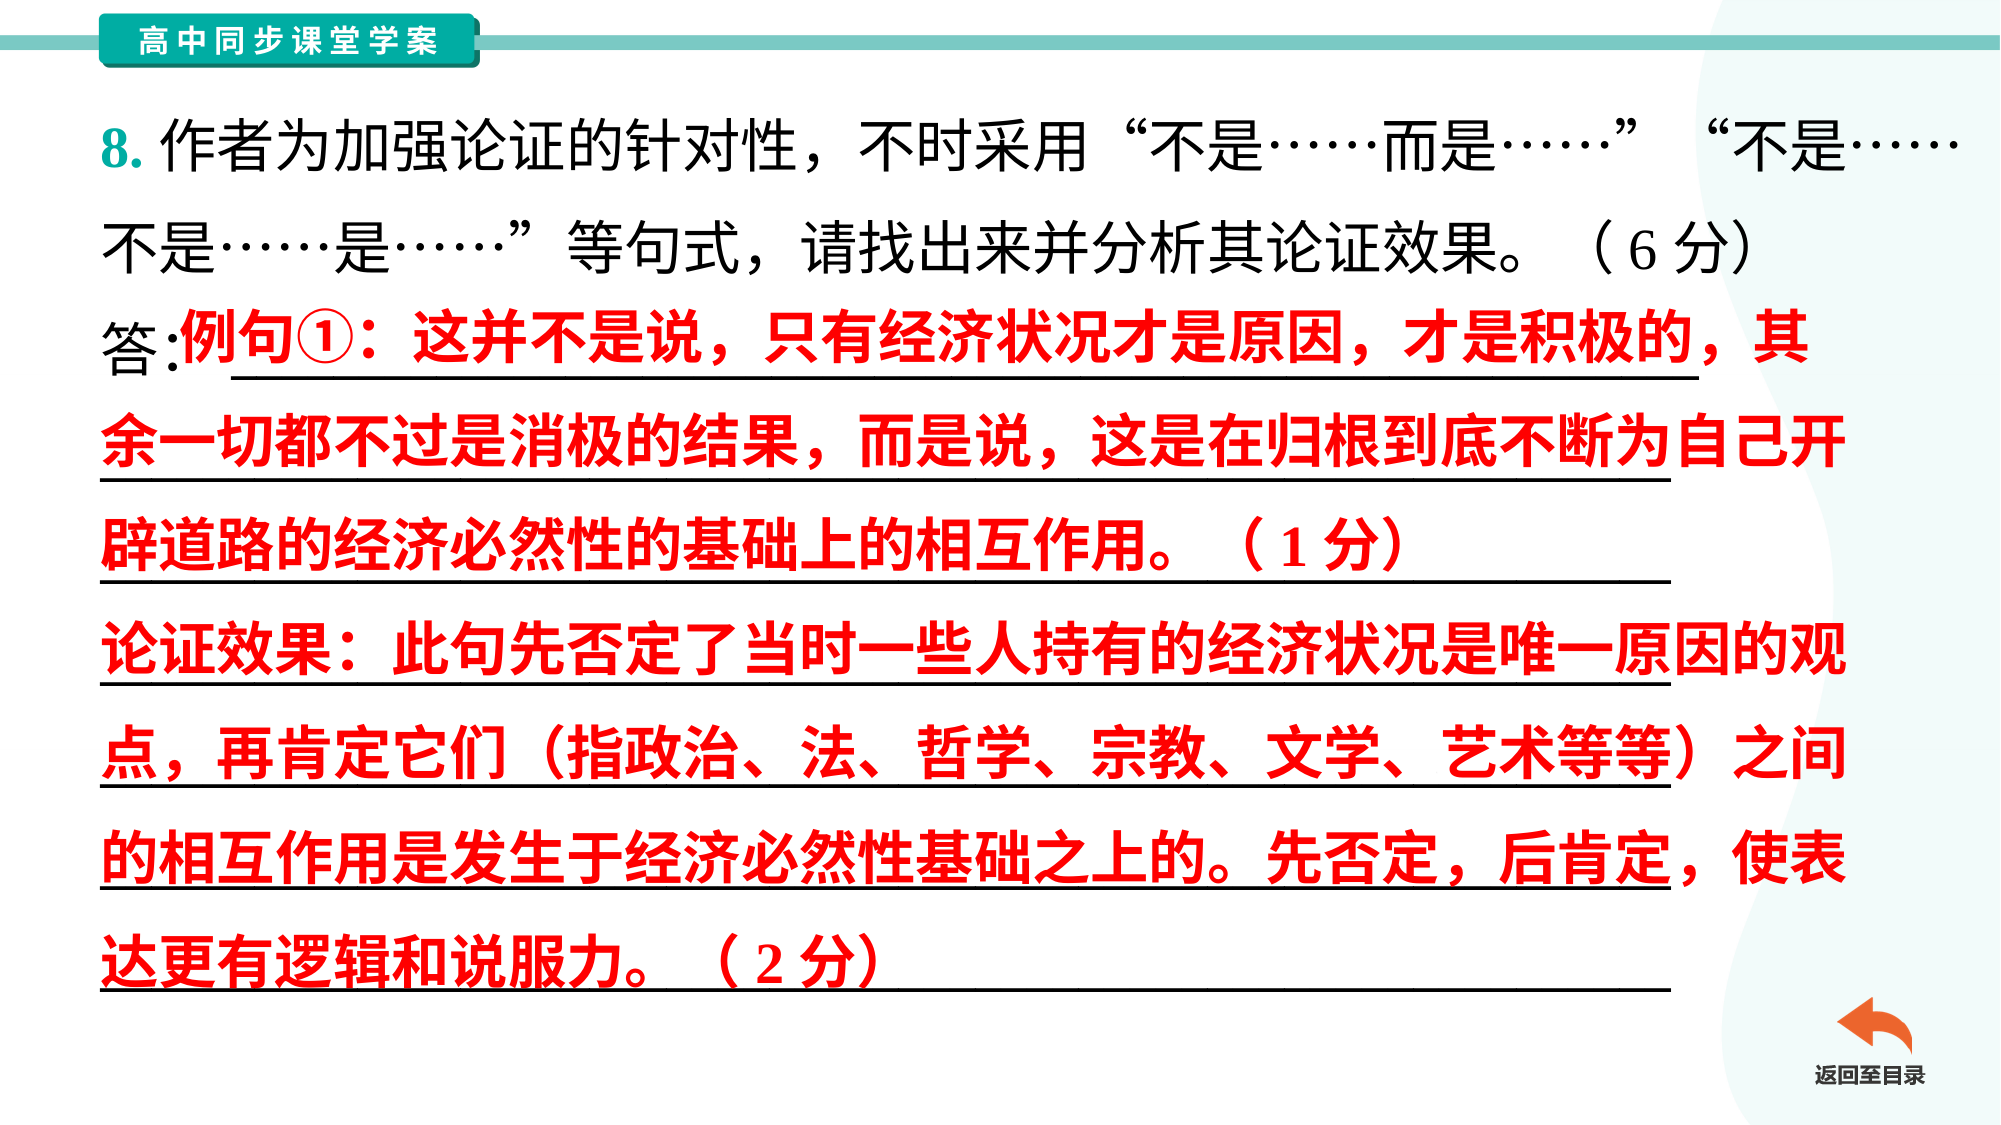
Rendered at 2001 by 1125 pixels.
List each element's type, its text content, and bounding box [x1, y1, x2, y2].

text_box 8.作者为加强论证的针对性，不时采用“不是……而是……”“不是…… 不是……是……”等句式，请找出来并分析其论证效果。（6分） 答：_________________________________________________________ _____________________________________________________________ _____________________________________________________________ _____________________________________________________________ _____________________________________________________________ _____________________________________________________________ _____________________________________________________________ [100, 76, 1899, 265]
text_box 例句①：这并不是说，只有经济状况才是原因，才是积极的，其 余一切都不过是消极的结果，而是说，这是在归根到底不断为自己开 辟道路的经济必然性的基础上的相互作用。（1分） 论证效果：此句先否定了当时一些人持有的经济状况是唯一原因的观 点，再肯定它们（指政治、法、哲学、宗教、文学、艺术等等）之间 的相互作用是发生于经济必然性基础之上的。先否定，后肯定，使表 达更有逻辑和说服力。（2分） [100, 265, 1899, 995]
picture [0, 0, 2000, 1125]
